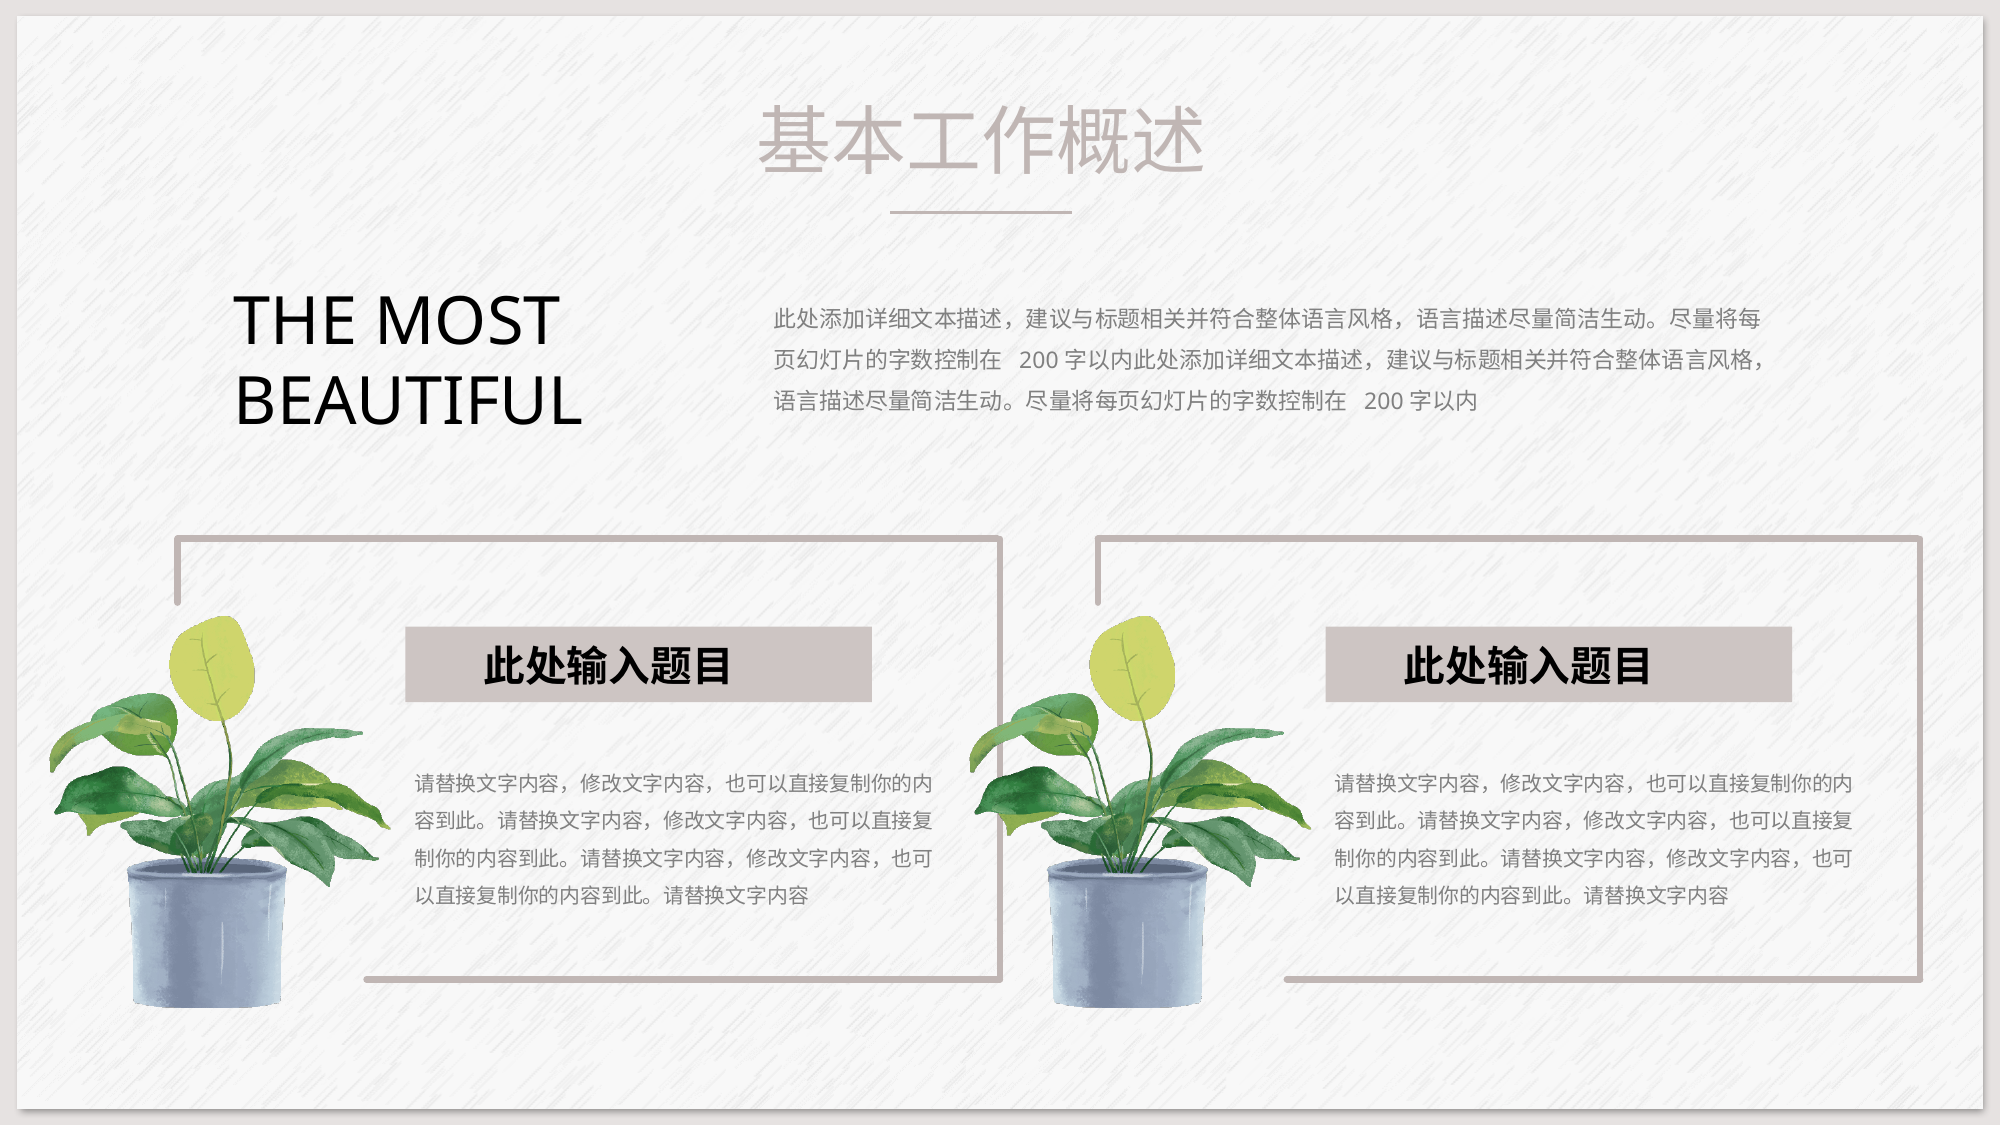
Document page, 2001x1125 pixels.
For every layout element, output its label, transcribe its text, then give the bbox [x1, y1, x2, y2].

text_box 基本工作概述 [674, 85, 1288, 192]
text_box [1325, 626, 1793, 703]
picture [0, 573, 442, 1040]
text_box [1097, 538, 1921, 980]
text_box THE MOST BEAUTIFUL [218, 270, 747, 446]
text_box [405, 626, 872, 703]
picture [896, 573, 1363, 1040]
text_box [177, 538, 1000, 980]
text_box 此处添加详细文本描述，建议与标题相关并符合整体语言风格，语言描述尽量简洁生动。尽量将每页幻灯片的字数控制在 200字以内此处添加详细文本描述，建议与标题相关并符合整体语言风格，语言描述尽量简洁生动。尽量将每页幻灯片的字数控制在 200字以内 [758, 283, 1782, 422]
